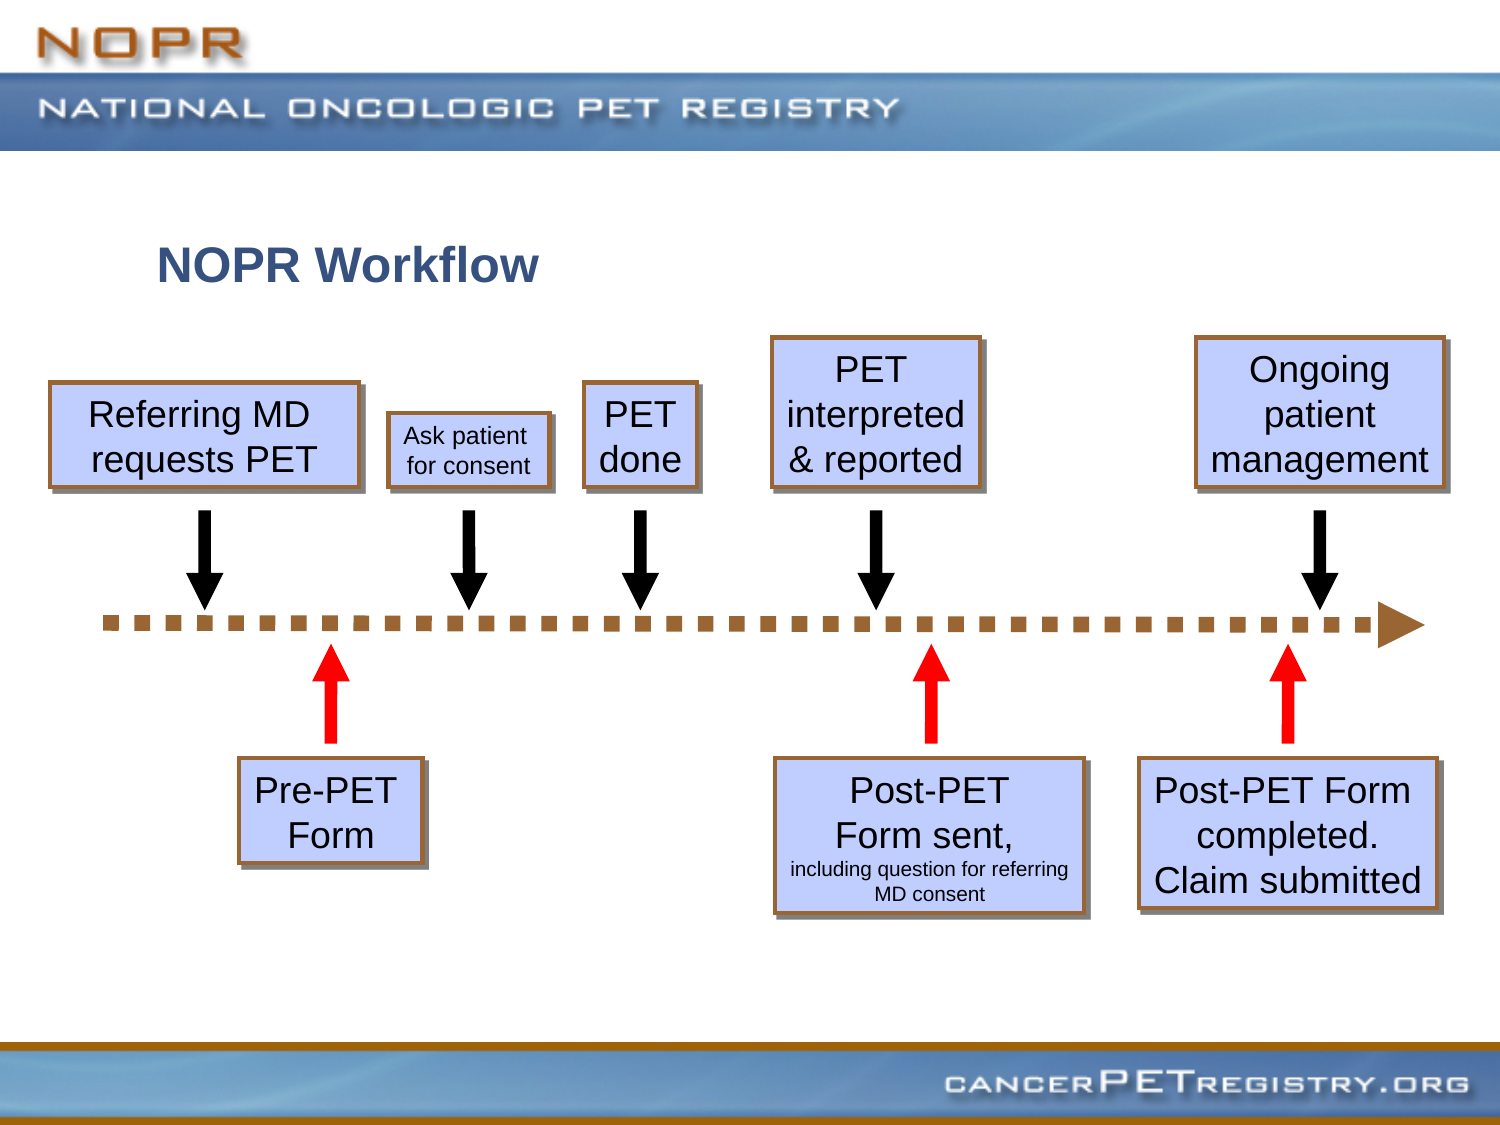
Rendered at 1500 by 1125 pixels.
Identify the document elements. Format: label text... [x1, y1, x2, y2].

picture [0, 1042, 1500, 1125]
title NOPR Workflow [141, 212, 1363, 313]
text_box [49, 337, 1453, 918]
picture [0, 24, 1500, 151]
